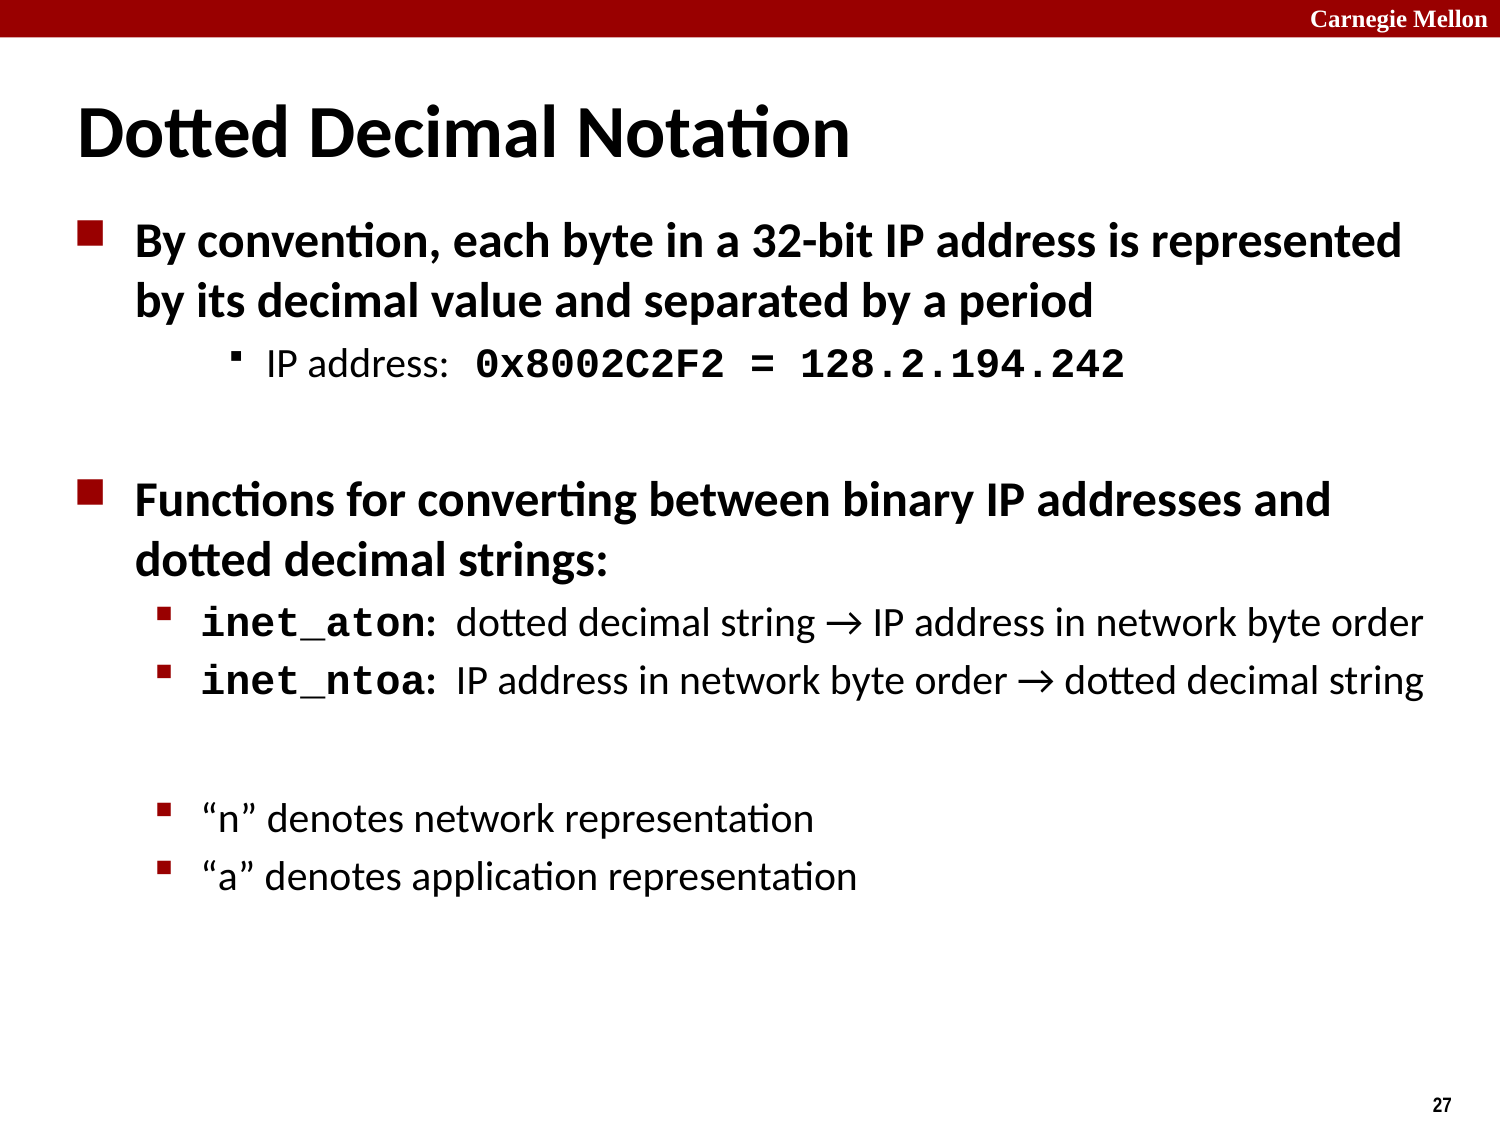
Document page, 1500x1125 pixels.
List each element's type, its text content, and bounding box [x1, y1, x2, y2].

title Dotted Decimal Notation [62, 80, 1192, 176]
list By convention, each byte in a 32-bit IP address is represented by its decimal value and separated by a period IP address: 0x8002C2F2 = 128.2.194.242 Functions for converting between binary IP addresses and dotted decimal strings: inet_aton: dotted decimal string → IP address in network byte order inet_ntoa: IP address in network byte order → dotted decimal string “n” denotes network representation “a” denotes application representation [63, 199, 1463, 1051]
